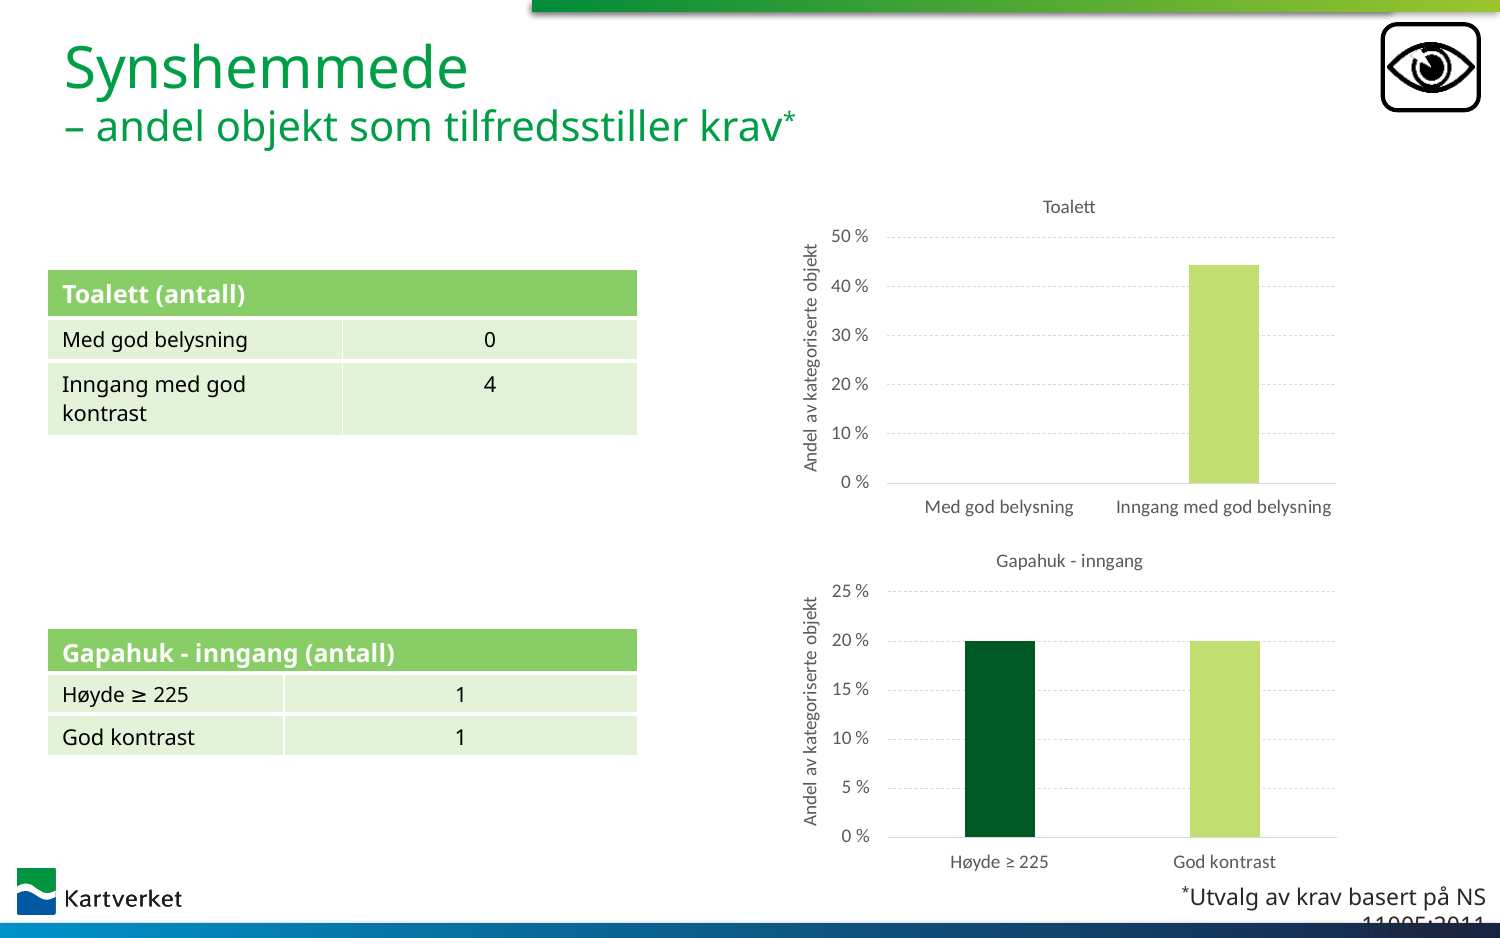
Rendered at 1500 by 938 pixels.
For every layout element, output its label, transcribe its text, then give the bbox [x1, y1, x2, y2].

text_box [1382, 24, 1480, 111]
table_cell 1 [285, 716, 637, 755]
table_cell God kontrast [48, 716, 283, 755]
text_box *Utvalg av krav basert på NS 11005:2011 [1068, 873, 1500, 938]
table_cell Inngang med god kontrast [48, 363, 342, 435]
table_cell 1 [285, 675, 637, 712]
table_header Gapahuk - inngang (antall) [48, 629, 637, 671]
picture [791, 187, 1347, 526]
table_header Toalett (antall) [48, 270, 637, 316]
table_cell 0 [343, 320, 637, 359]
table_cell 4 [343, 363, 637, 435]
text_box Synshemmede – andel objekt som tilfredsstiller krav* [49, 24, 1431, 158]
table_cell Høyde ≥ 225 [48, 675, 283, 712]
table_cell Med god belysning [48, 320, 342, 359]
picture [791, 541, 1348, 880]
